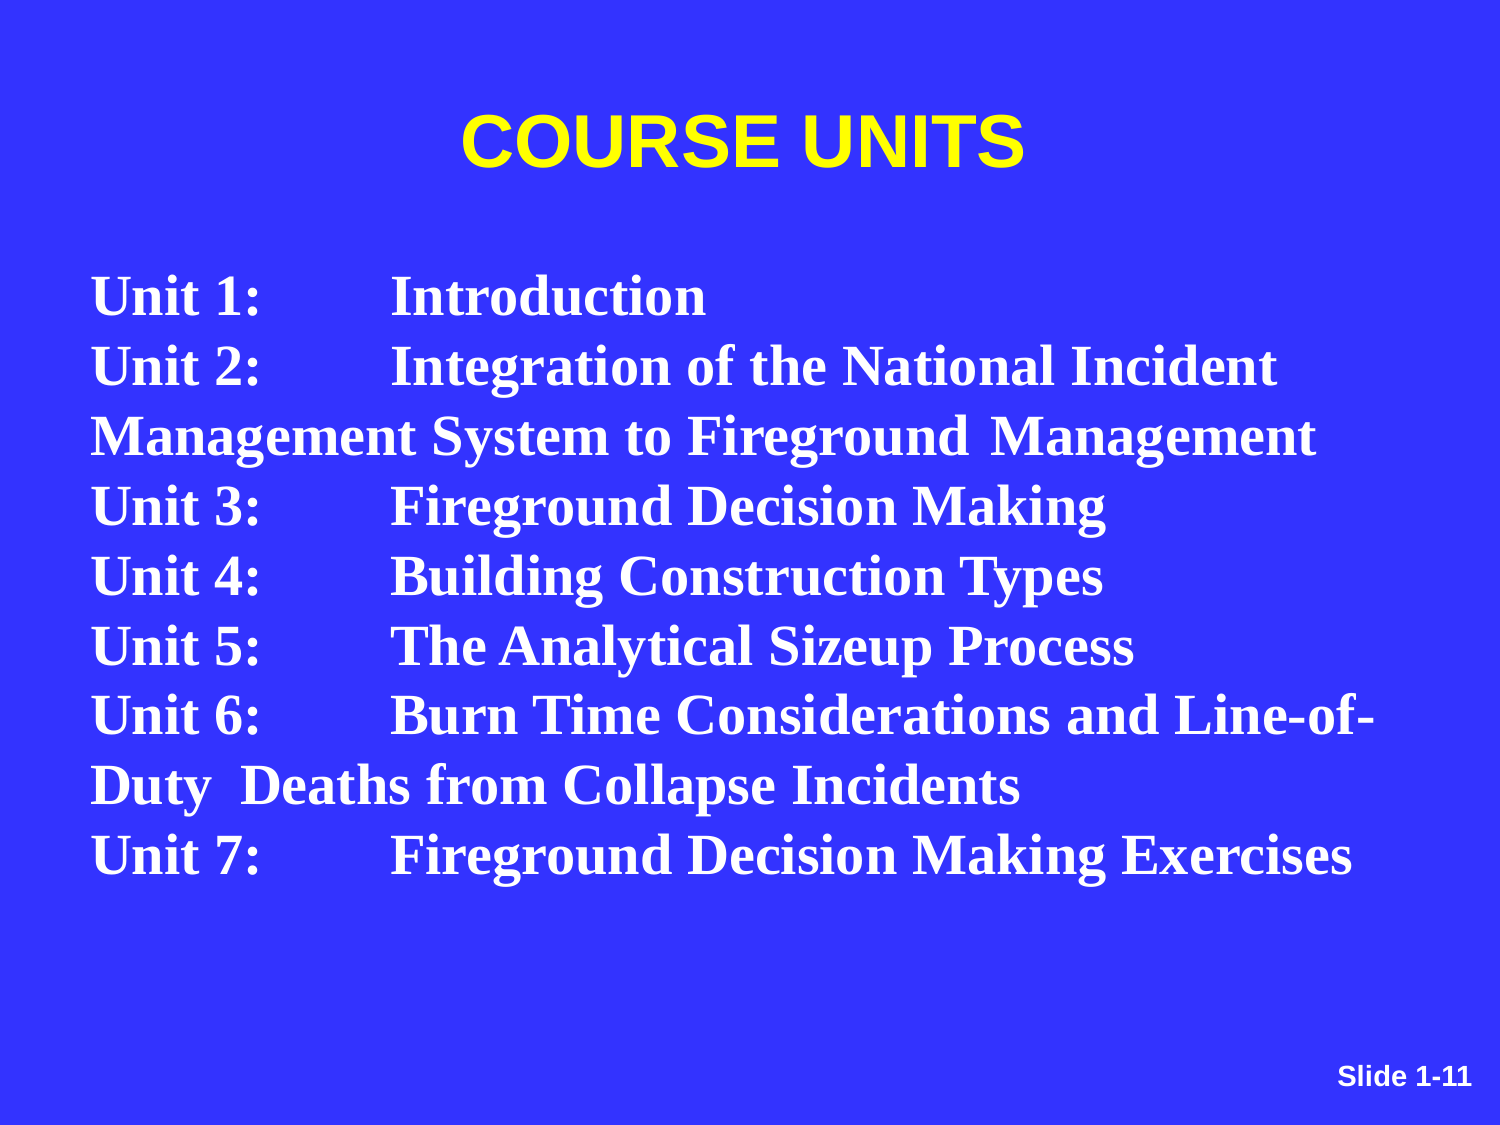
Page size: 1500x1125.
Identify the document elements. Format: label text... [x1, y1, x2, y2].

text_box COURSE UNITS [50, 37, 1438, 238]
list Unit 1: Introduction Unit 2: Integration of the National Incident Management System to Fireground Management Unit 3: Fireground Decision Making Unit 4: Building Construction Types Unit 5: The Analytical Sizeup Process Unit 6: Burn Time Considerations and Line-of-Duty Deaths from Collapse Incidents Unit 7: Fireground Decision Making Exercises [74, 249, 1463, 988]
slide_number Slide 1-11 [1137, 1049, 1488, 1125]
